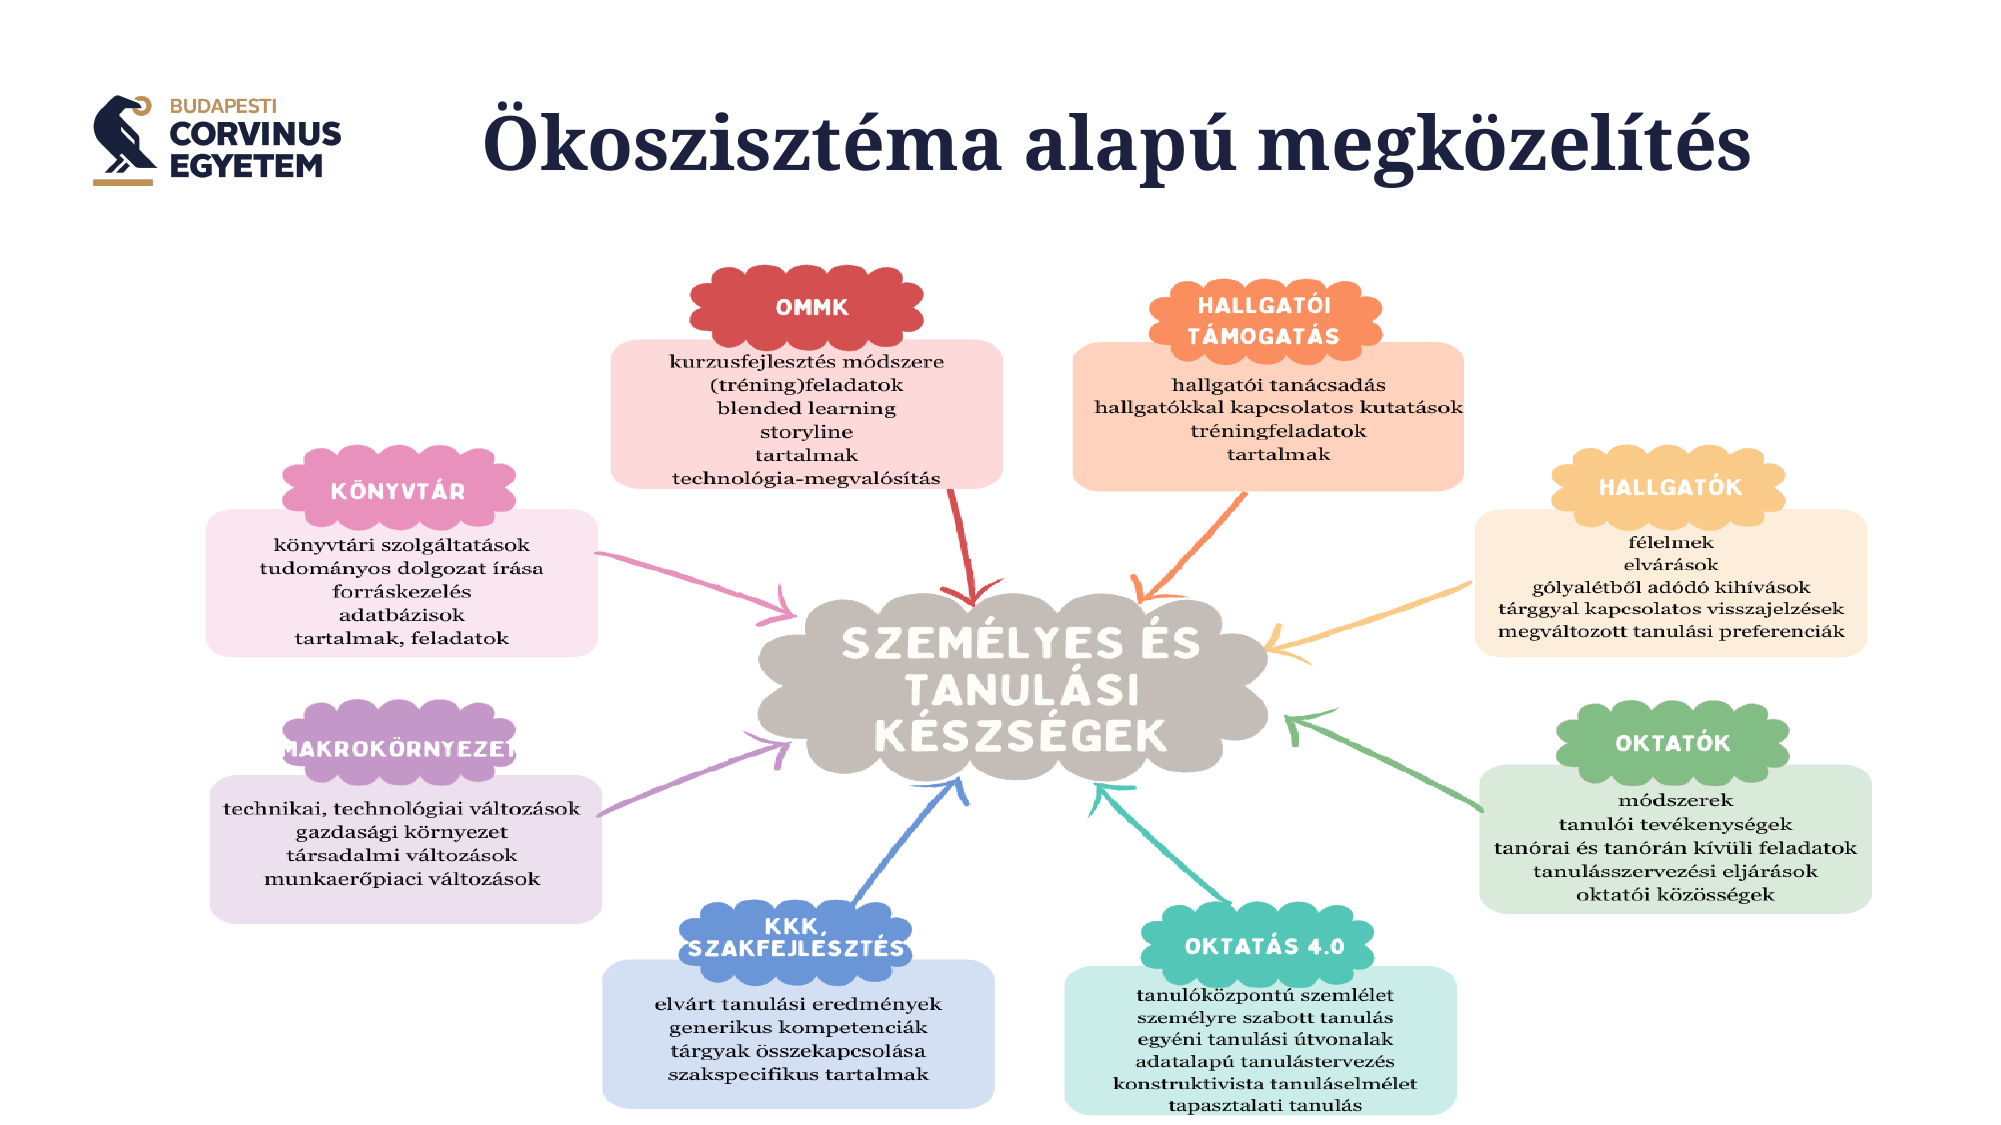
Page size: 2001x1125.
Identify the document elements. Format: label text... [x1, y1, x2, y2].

picture [93, 95, 365, 186]
picture [0, 209, 2000, 1125]
title Ökoszisztéma alapú megközelítés [481, 95, 2000, 209]
